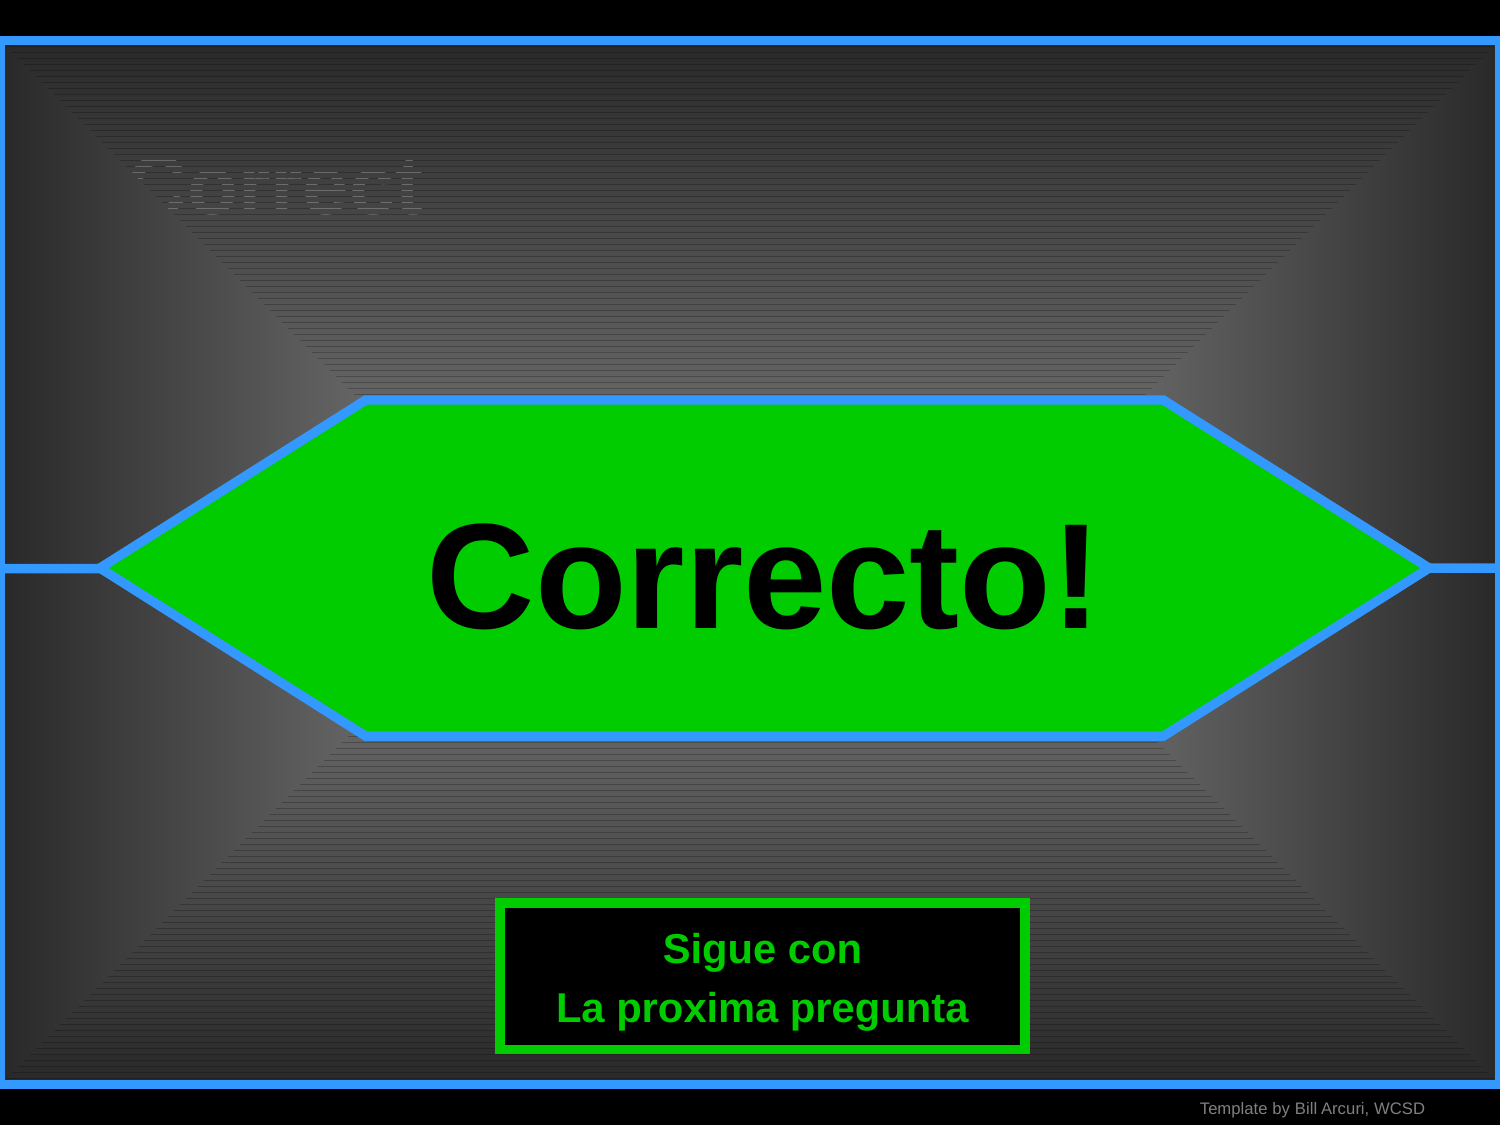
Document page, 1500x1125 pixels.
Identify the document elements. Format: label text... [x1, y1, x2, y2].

slide_number Template by Bill Arcuri, WCSD [1052, 1093, 1441, 1125]
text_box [0, 40, 1500, 1085]
